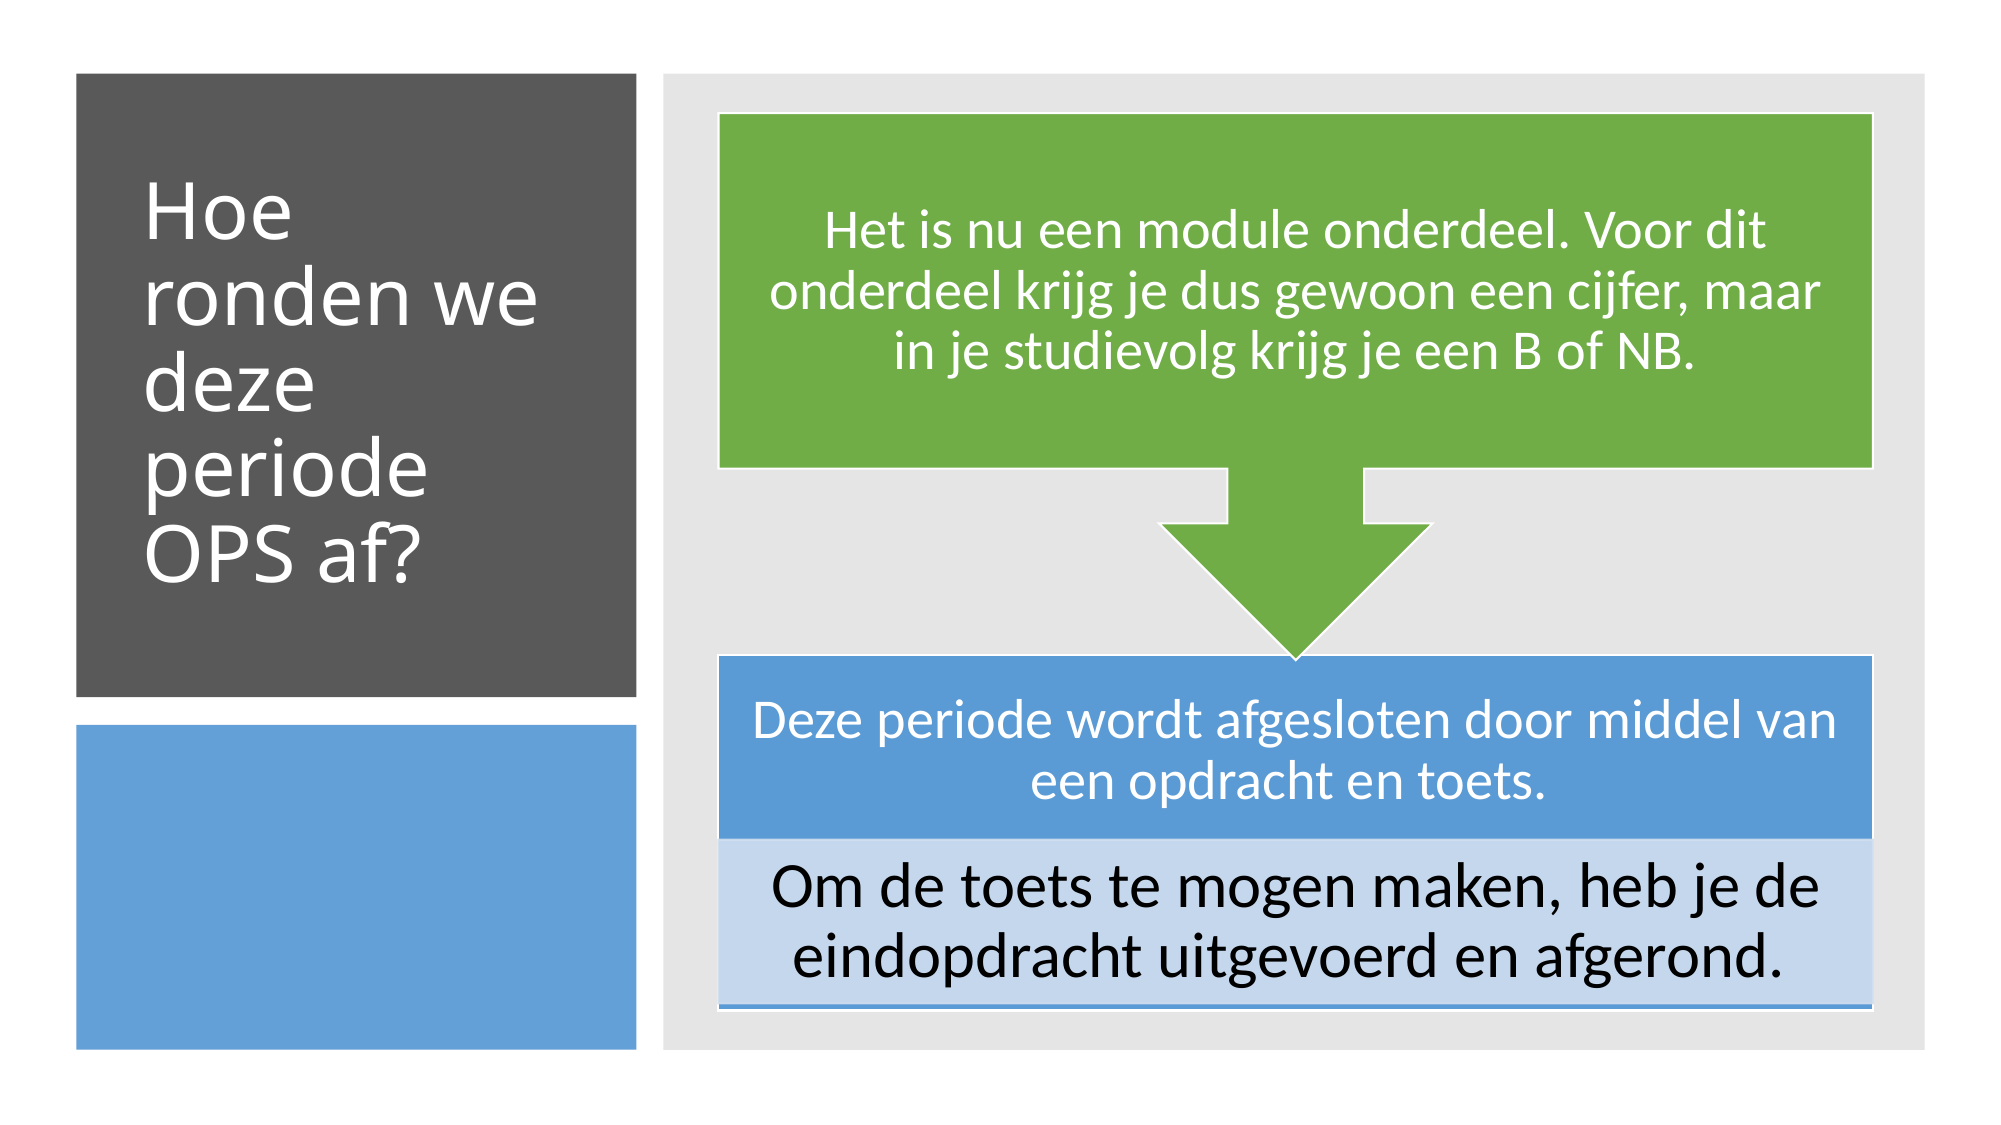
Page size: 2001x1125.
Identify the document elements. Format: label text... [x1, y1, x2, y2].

text_box [662, 72, 1926, 1051]
text_box [75, 72, 637, 698]
text_box [75, 724, 637, 1051]
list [718, 112, 1873, 1011]
title Hoe ronden we deze periode OPS af? [127, 120, 595, 652]
